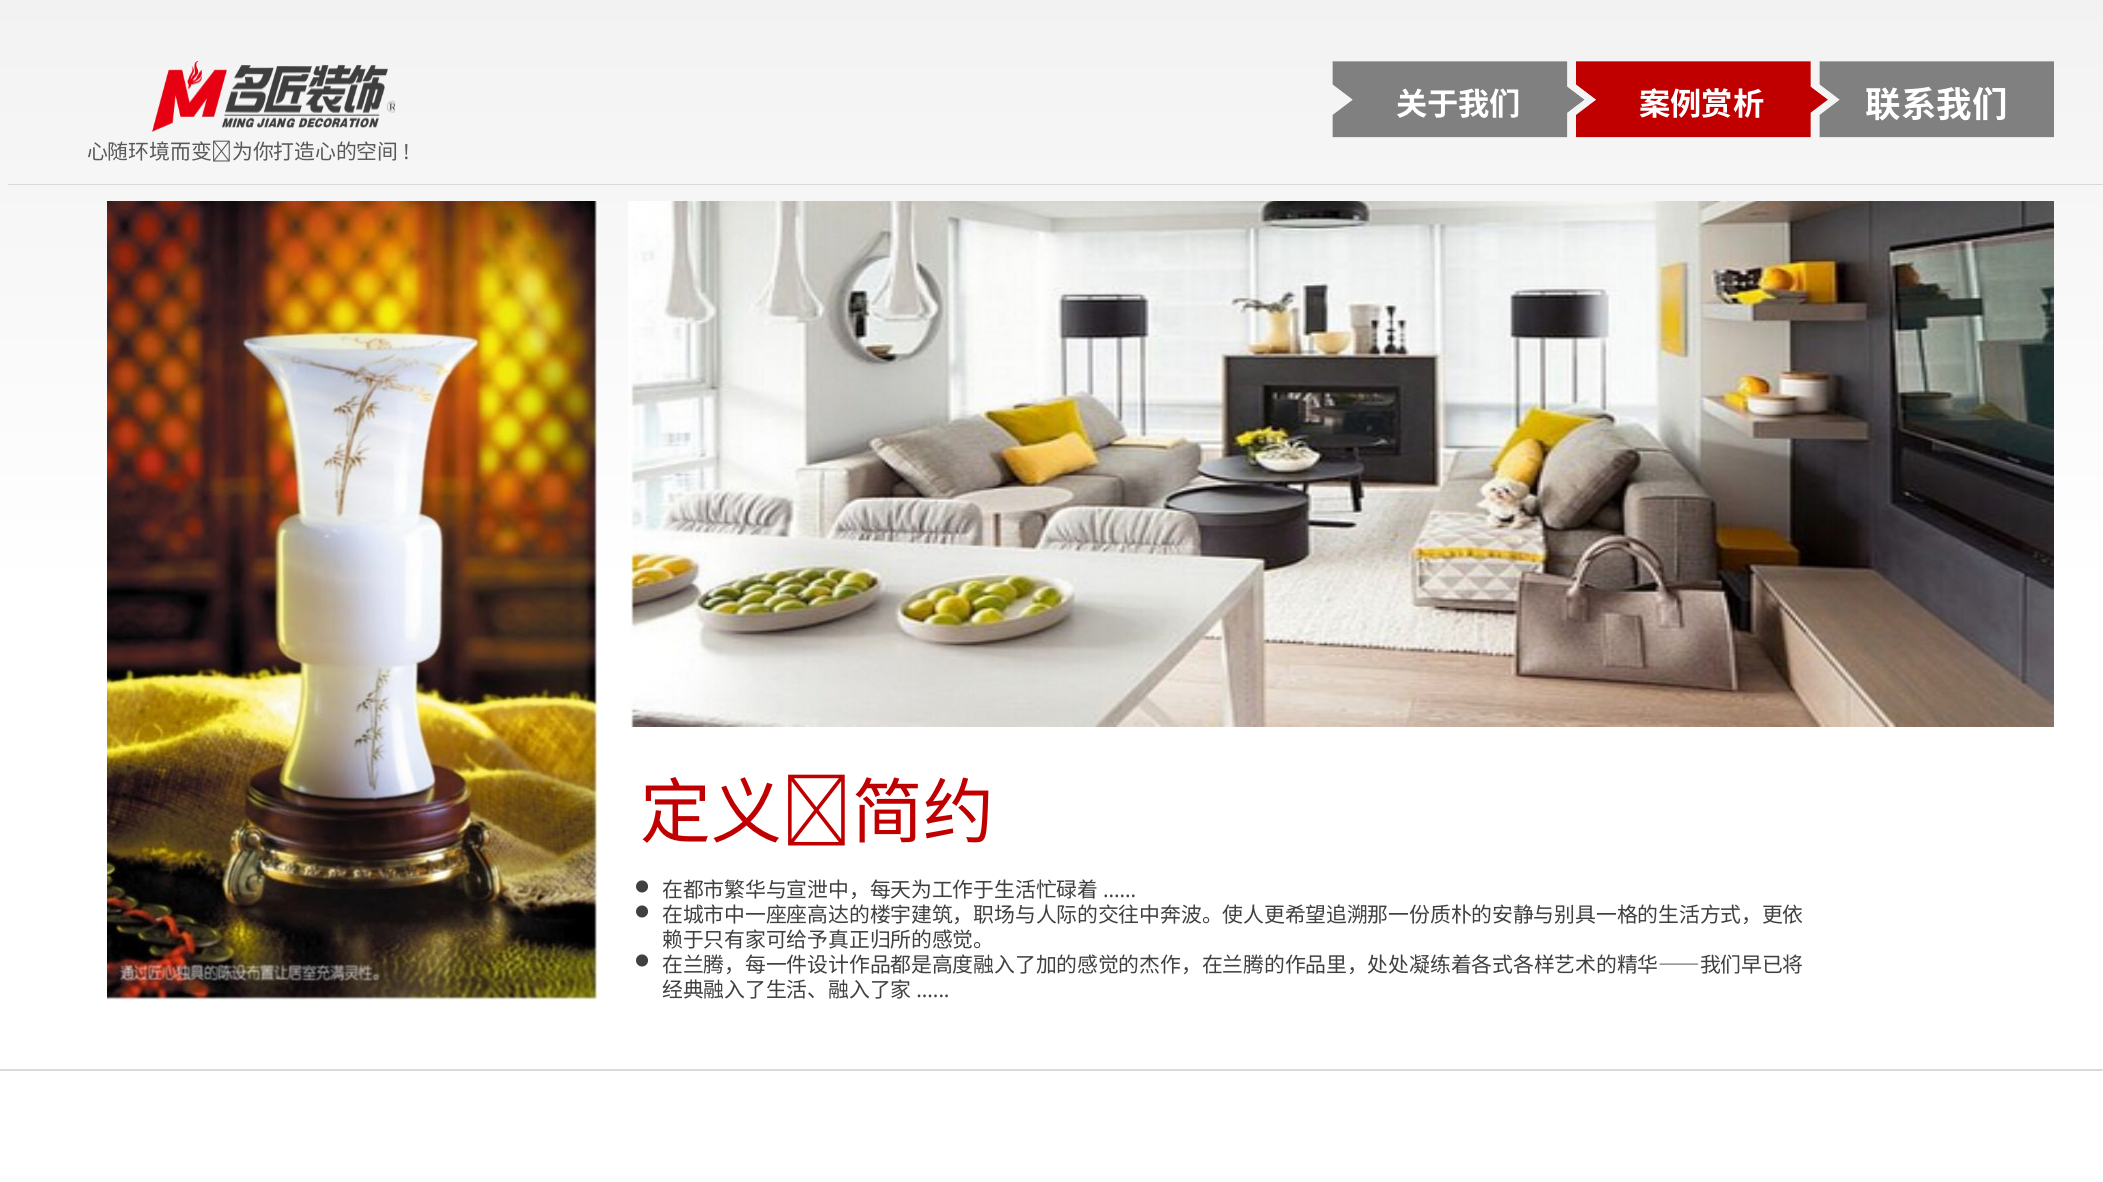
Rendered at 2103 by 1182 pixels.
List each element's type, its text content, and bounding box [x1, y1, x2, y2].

picture [627, 201, 2055, 727]
text_box 在都市繁华与宣泄中，每天为工作于生活忙碌着...... 在城市中一座座高达的楼宇建筑，职场与人际的交往中奔波。使人更希望追溯那一份质朴的安静与别具一格的生活方式，更依赖于只有家可给予真正归所的感觉。 在兰腾，每一件设计作品都是高度融入了加的感觉的杰作，在兰腾的作品里，处处凝练着各式各样艺术的精华——我们早已将经典融入了生活、融入了家...... [619, 869, 1836, 1010]
picture [107, 201, 597, 1000]
text_box 关于我们 [1330, 59, 1587, 140]
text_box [74, 61, 422, 172]
text_box 联系我们 [1817, 59, 2057, 140]
text_box 案例赏析 [1573, 59, 1830, 140]
text_box 定义简约 [619, 755, 1016, 862]
